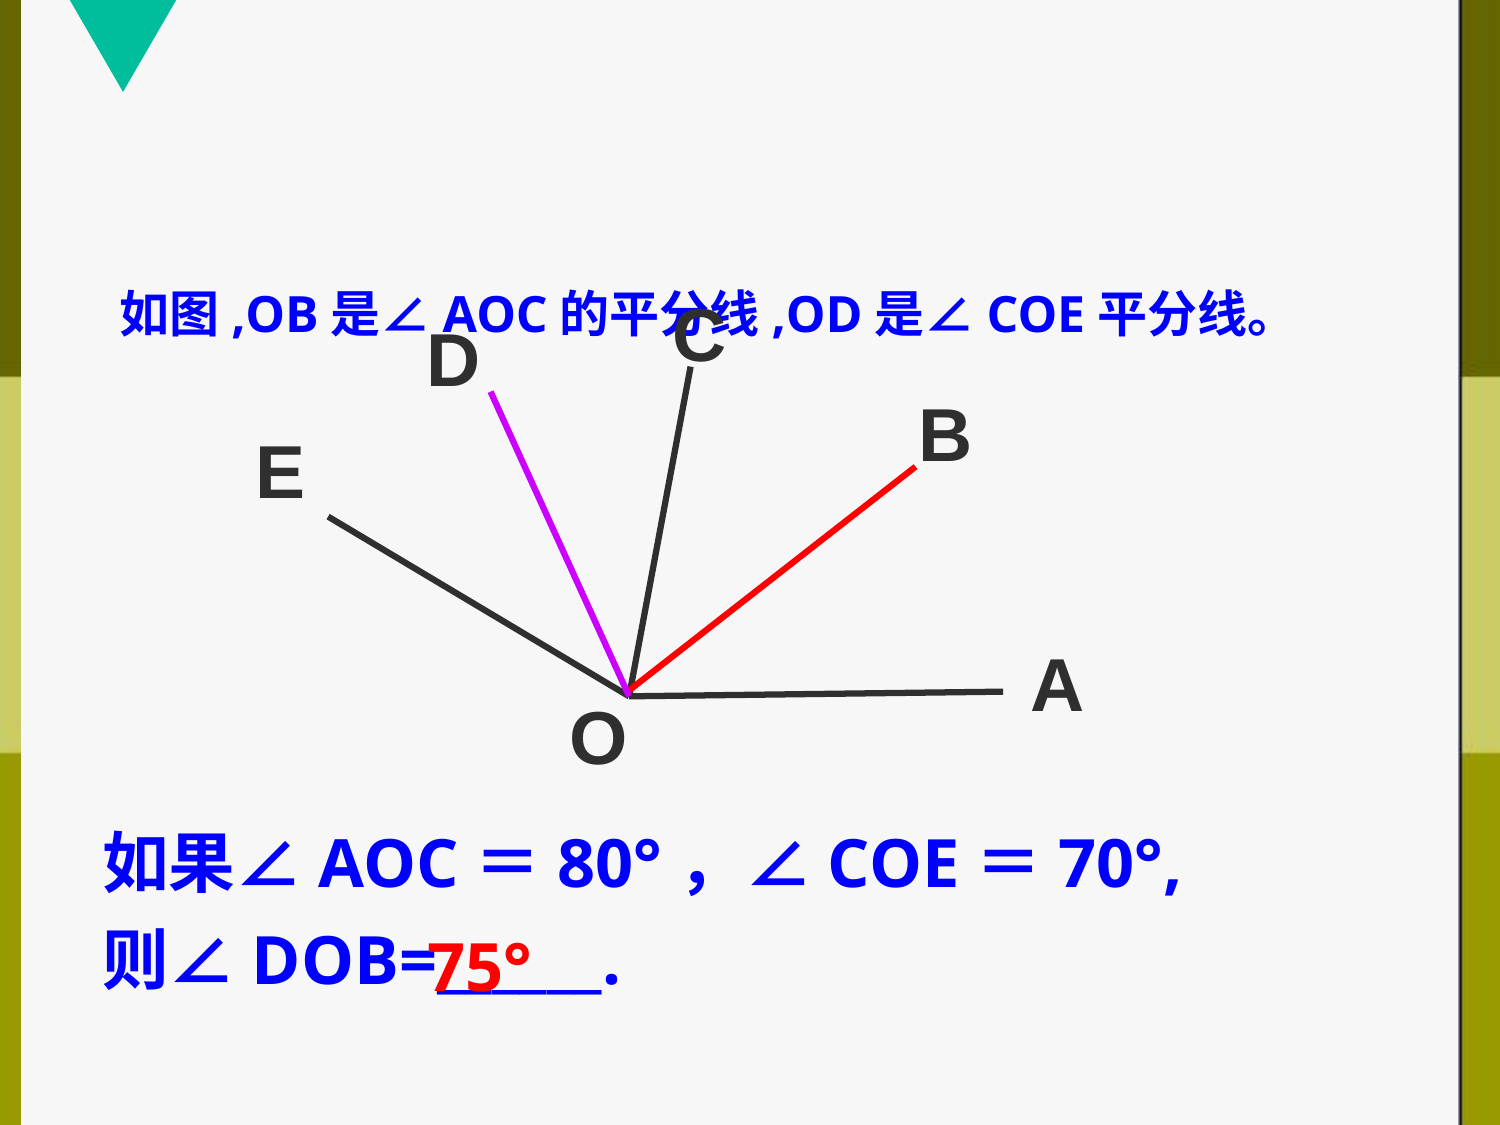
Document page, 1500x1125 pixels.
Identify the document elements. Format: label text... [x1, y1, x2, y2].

picture [0, 0, 21, 1125]
text_box 如果∠AOC＝80°，∠COE＝70°, 则∠DOB=______. [87, 829, 1406, 1006]
text_box 75° [412, 917, 663, 1013]
list 如图,OB是∠AOC的平分线,OD是∠COE平分线。 [69, 224, 1424, 1043]
picture [1458, 0, 1500, 1125]
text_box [240, 279, 1100, 788]
